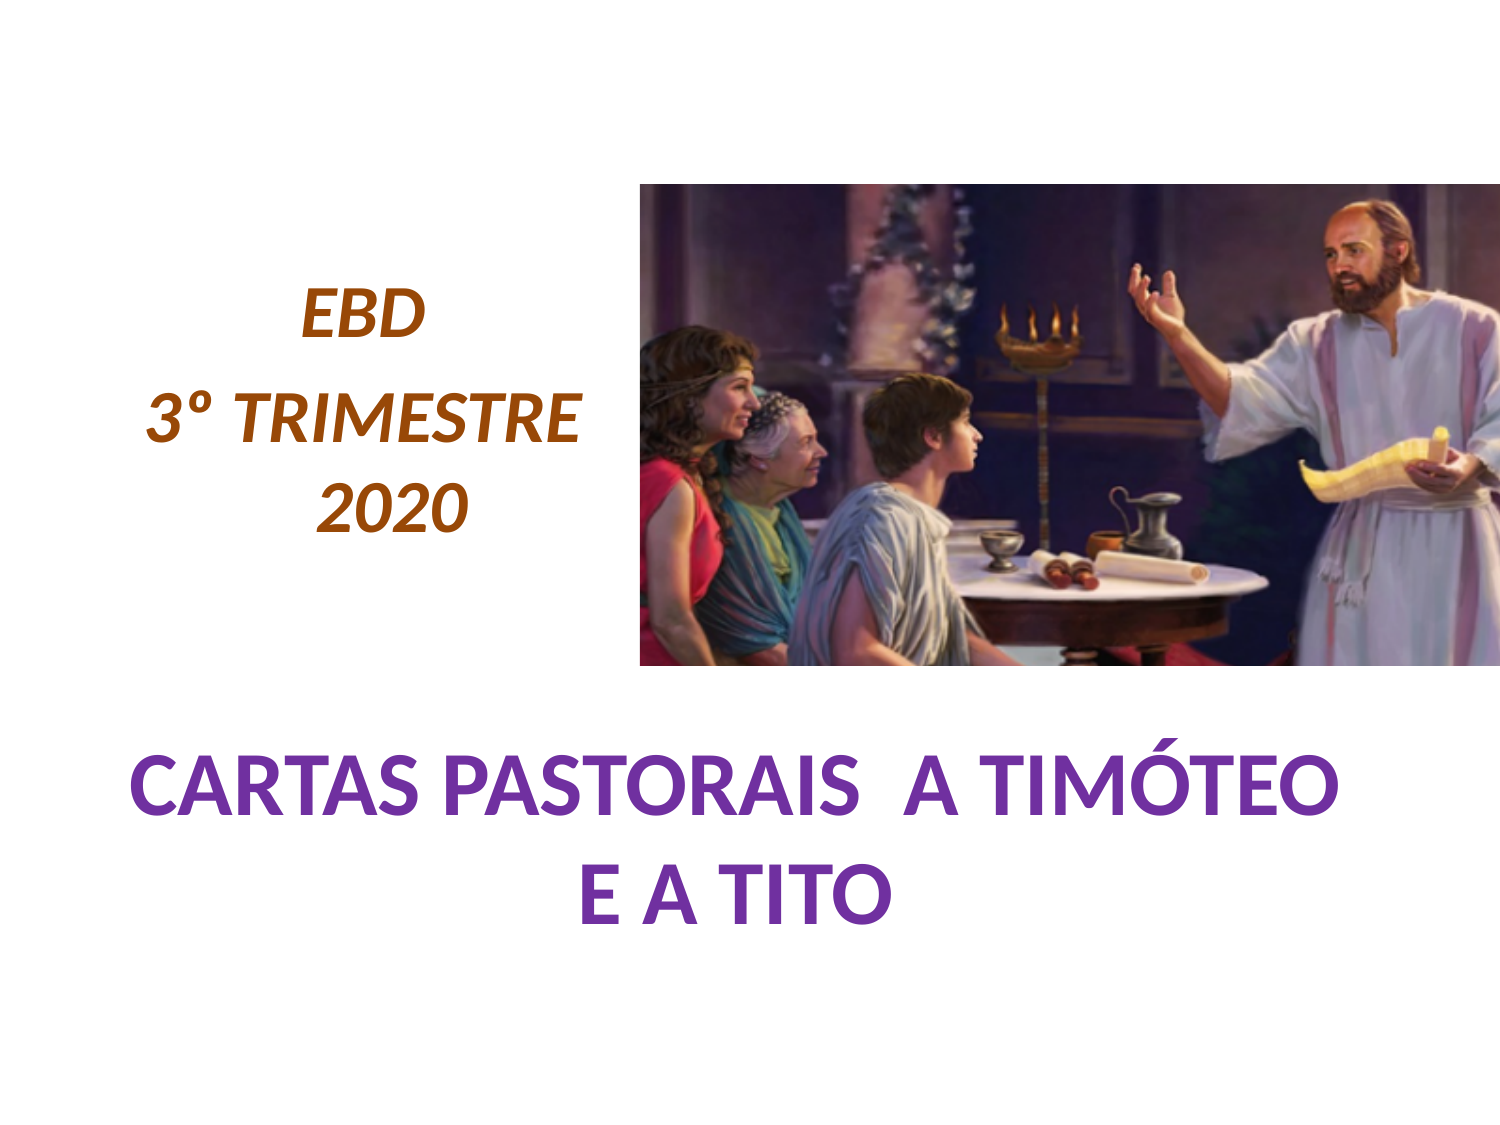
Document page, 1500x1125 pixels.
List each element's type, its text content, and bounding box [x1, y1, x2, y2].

subtitle EBD 3º TRIMESTRE 2020 [91, 255, 634, 595]
picture [639, 184, 1500, 666]
text_box CARTAS PASTORAIS A TIMÓTEO E A TITO [109, 715, 1362, 951]
